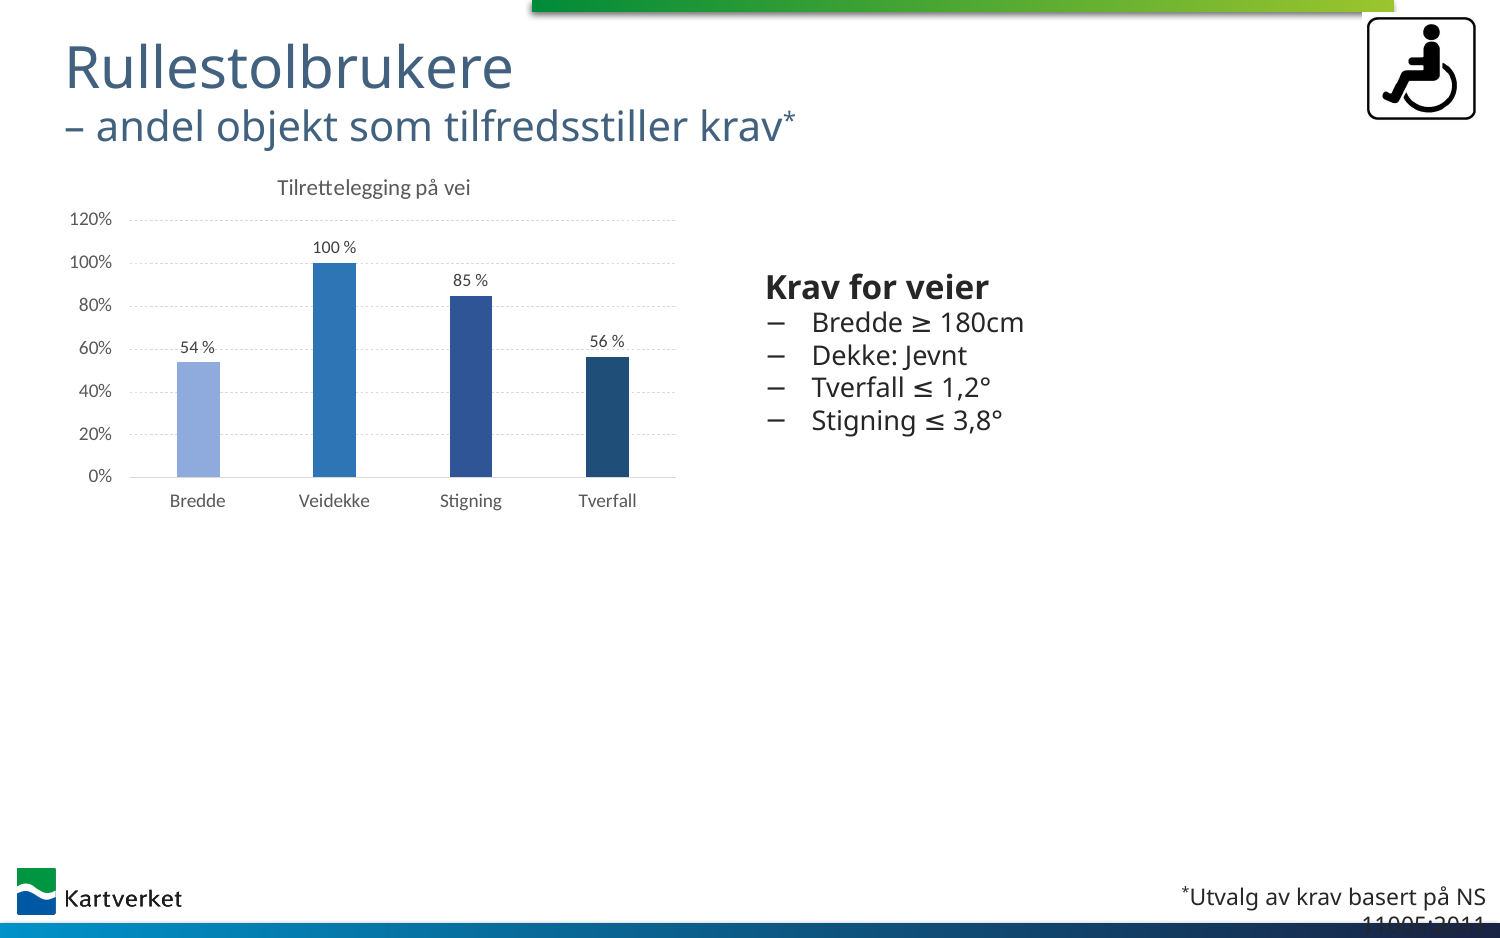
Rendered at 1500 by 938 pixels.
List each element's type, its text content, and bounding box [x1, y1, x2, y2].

text_box *Utvalg av krav basert på NS 11005:2011 [1068, 873, 1500, 938]
picture [1362, 12, 1481, 126]
text_box Rullestolbrukere – andel objekt som tilfredsstiller krav* [49, 25, 1431, 158]
text_box Krav for veier Bredde ≥ 180cm Dekke: Jevnt Tverfall ≤ 1,2° Stigning ≤ 3,8° [750, 258, 1234, 444]
picture [62, 166, 687, 519]
